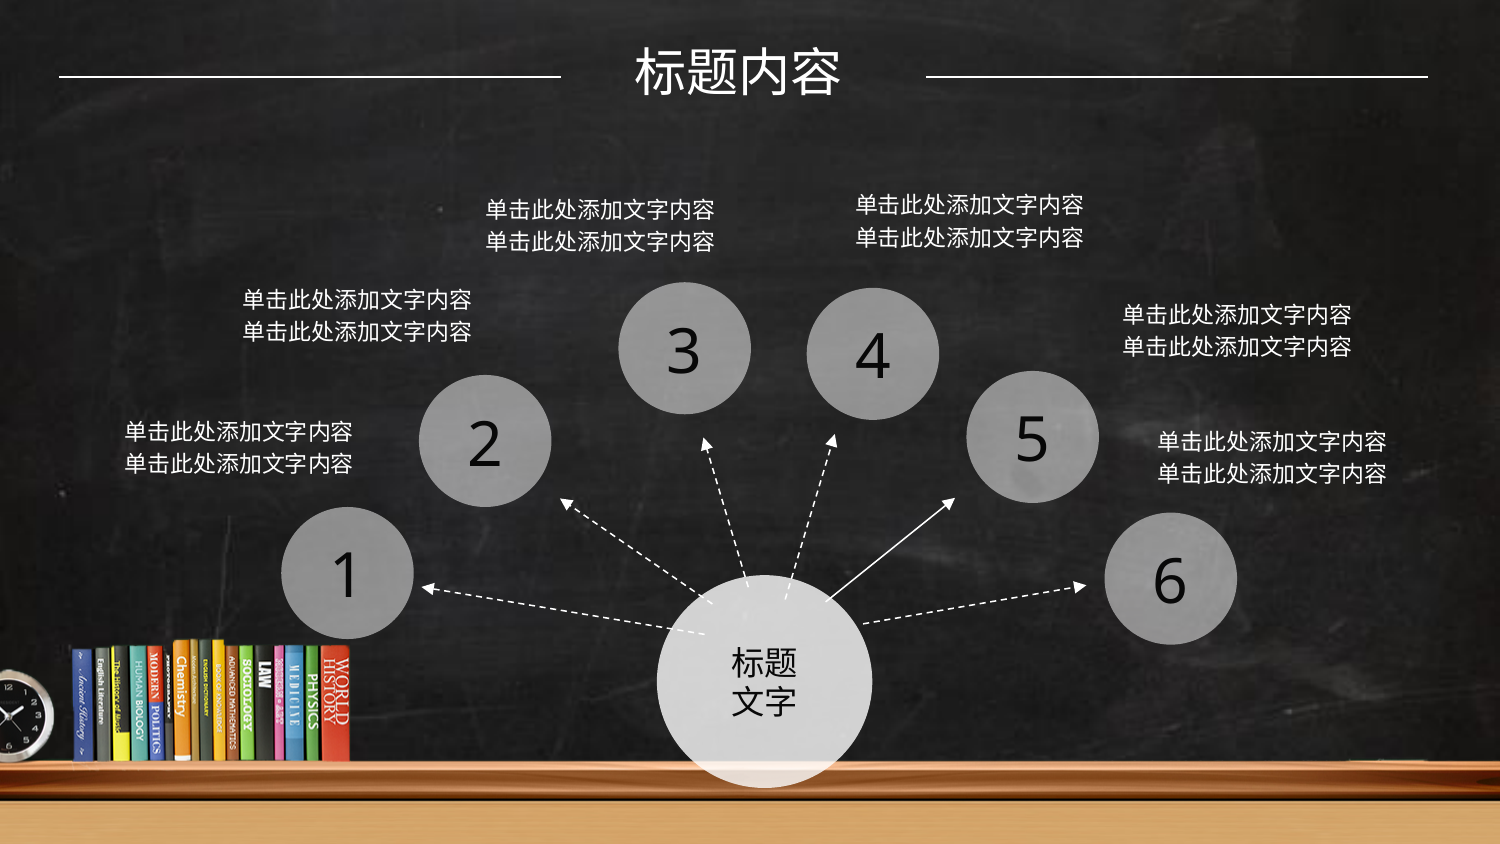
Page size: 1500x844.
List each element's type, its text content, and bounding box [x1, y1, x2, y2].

text_box 6 [1104, 512, 1238, 645]
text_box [419, 504, 1082, 644]
text_box 1 [281, 506, 414, 640]
text_box 标题 文字 [656, 653, 873, 788]
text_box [76, 183, 1436, 497]
text_box 标题内容 [608, 32, 868, 110]
picture [0, 0, 1500, 844]
